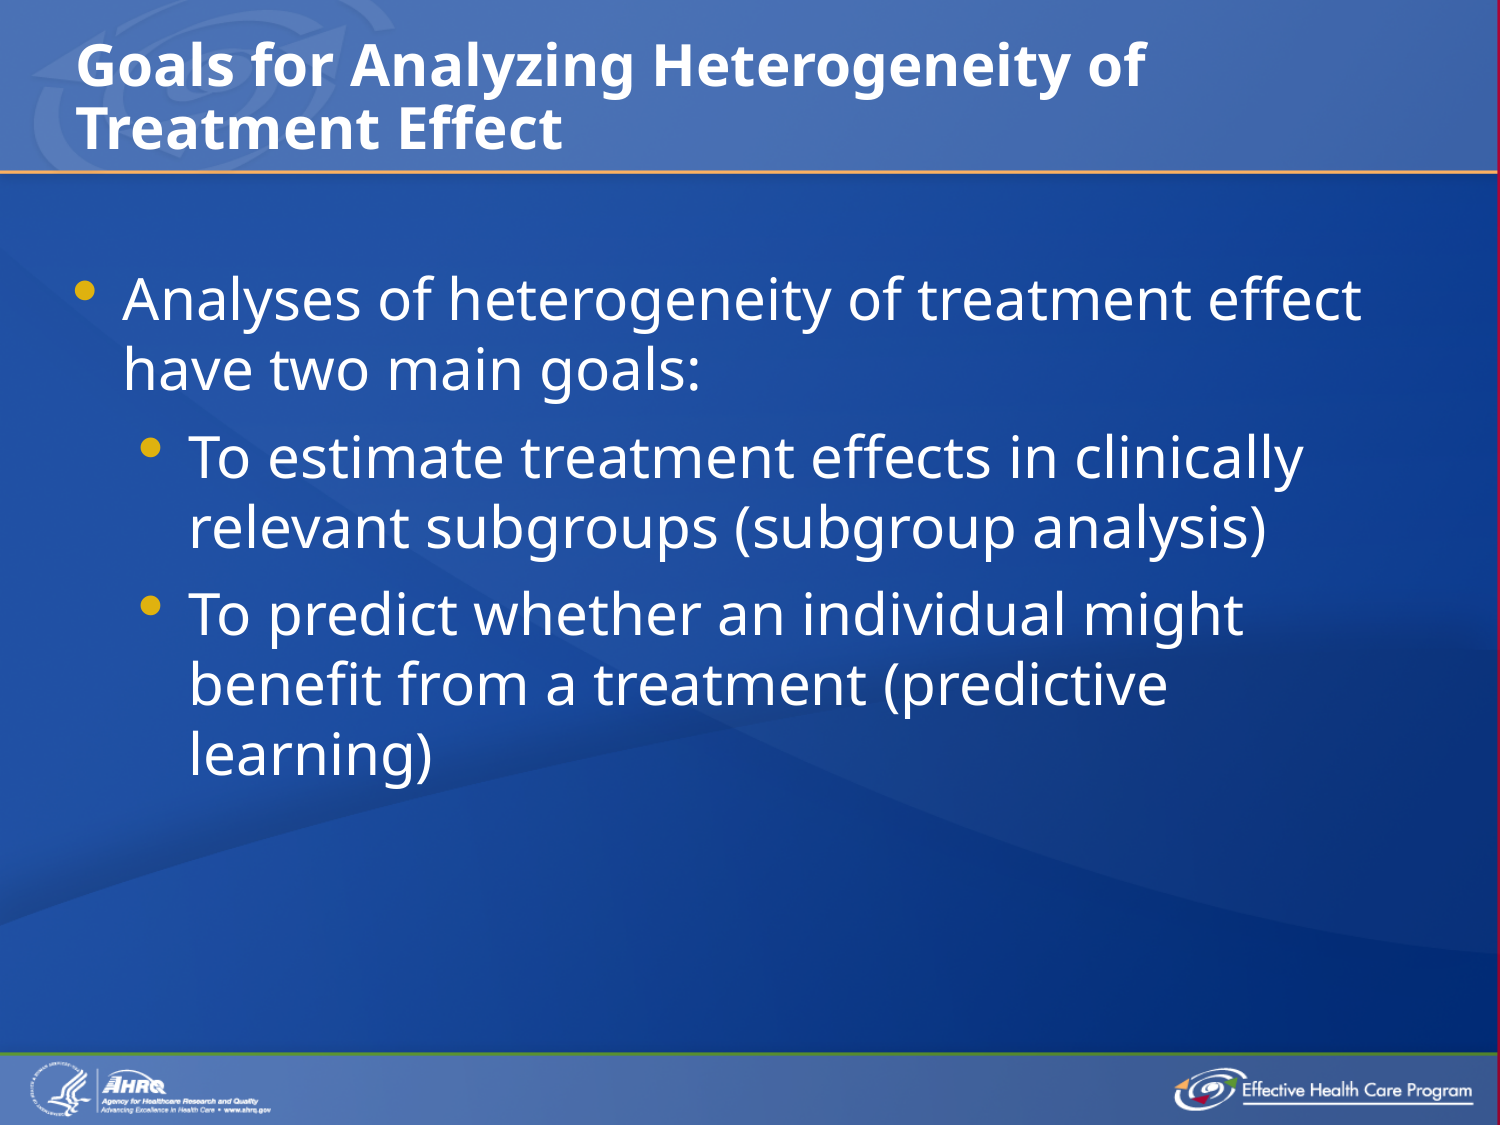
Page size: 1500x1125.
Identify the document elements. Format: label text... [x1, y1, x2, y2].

title Goals for Analyzing Heterogeneity of Treatment Effect [75, 21, 1425, 163]
list Analyses of heterogeneity of treatment effect have two main goals: To estimate treatment effects in clinically relevant subgroups (subgroup analysis) To predict whether an individual might benefit from a treatment (predictive learning) [75, 262, 1388, 875]
picture [0, 0, 1500, 1125]
